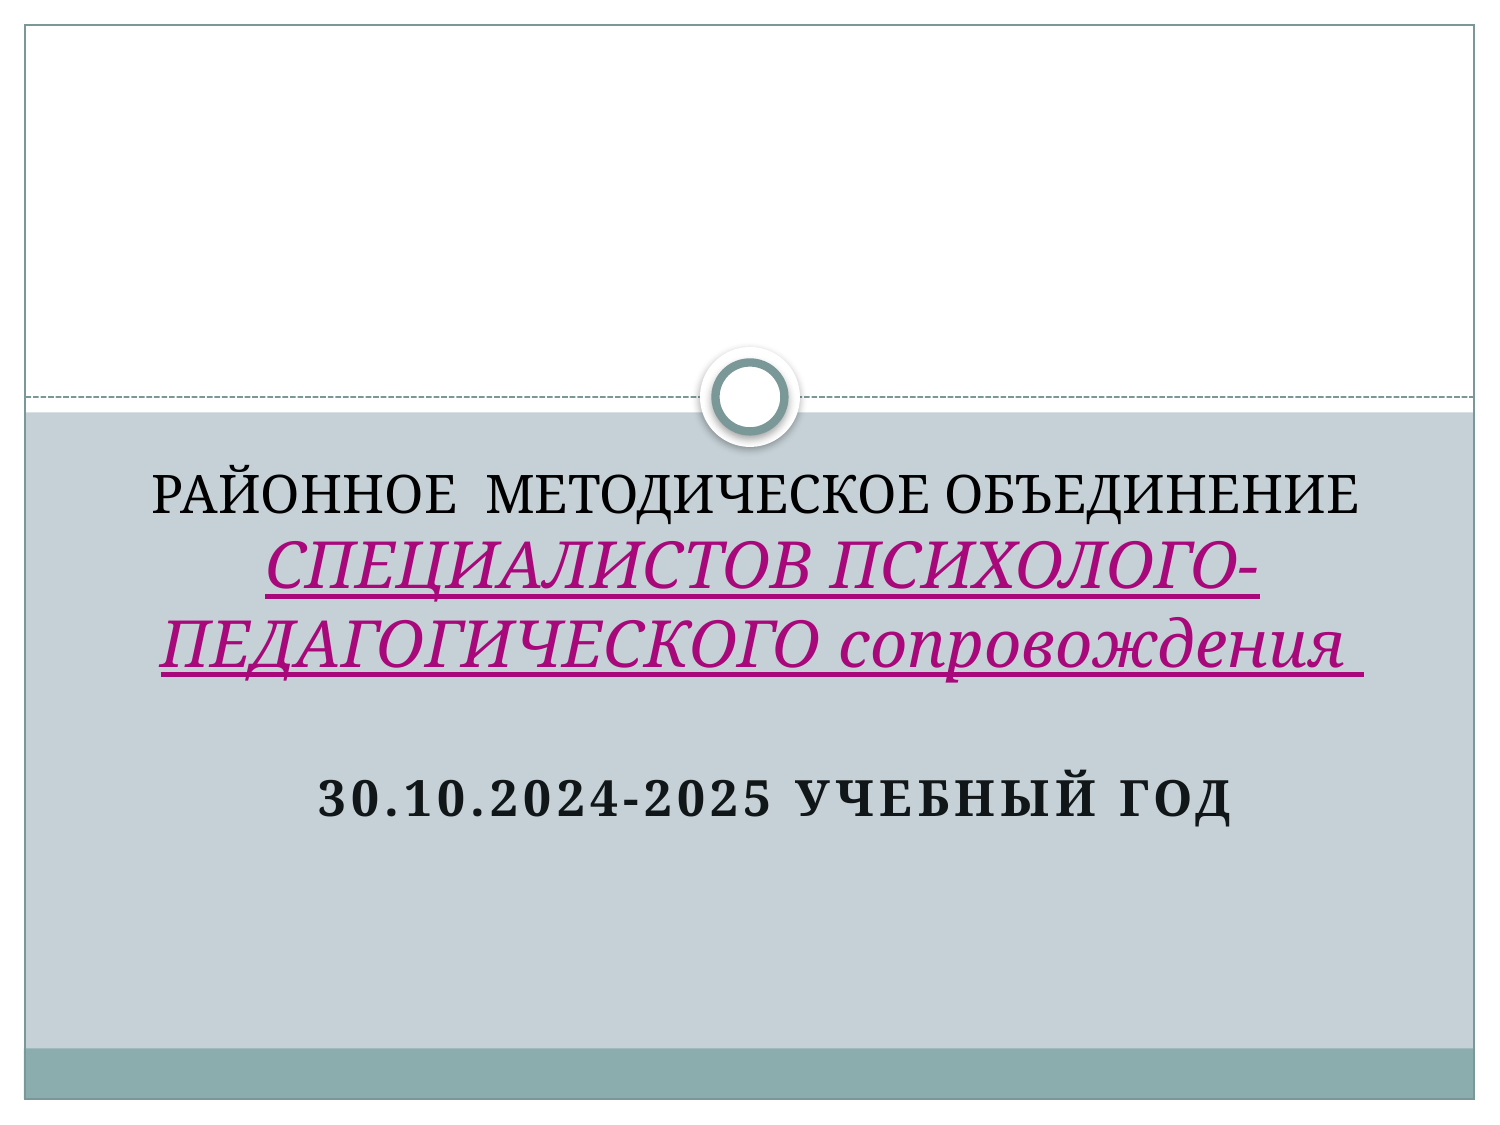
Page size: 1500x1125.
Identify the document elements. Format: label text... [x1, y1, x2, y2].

subtitle 30.10.2024-2025 учебный год [249, 688, 1300, 950]
title РАЙОННОЕ МЕТОДИЧЕСКОЕ ОБЪЕДИНЕНИЕ СПЕЦИАЛИСТОВ ПСИХОЛОГО-ПЕДАГОГИЧЕСКОГО сопровождения [125, 399, 1400, 688]
